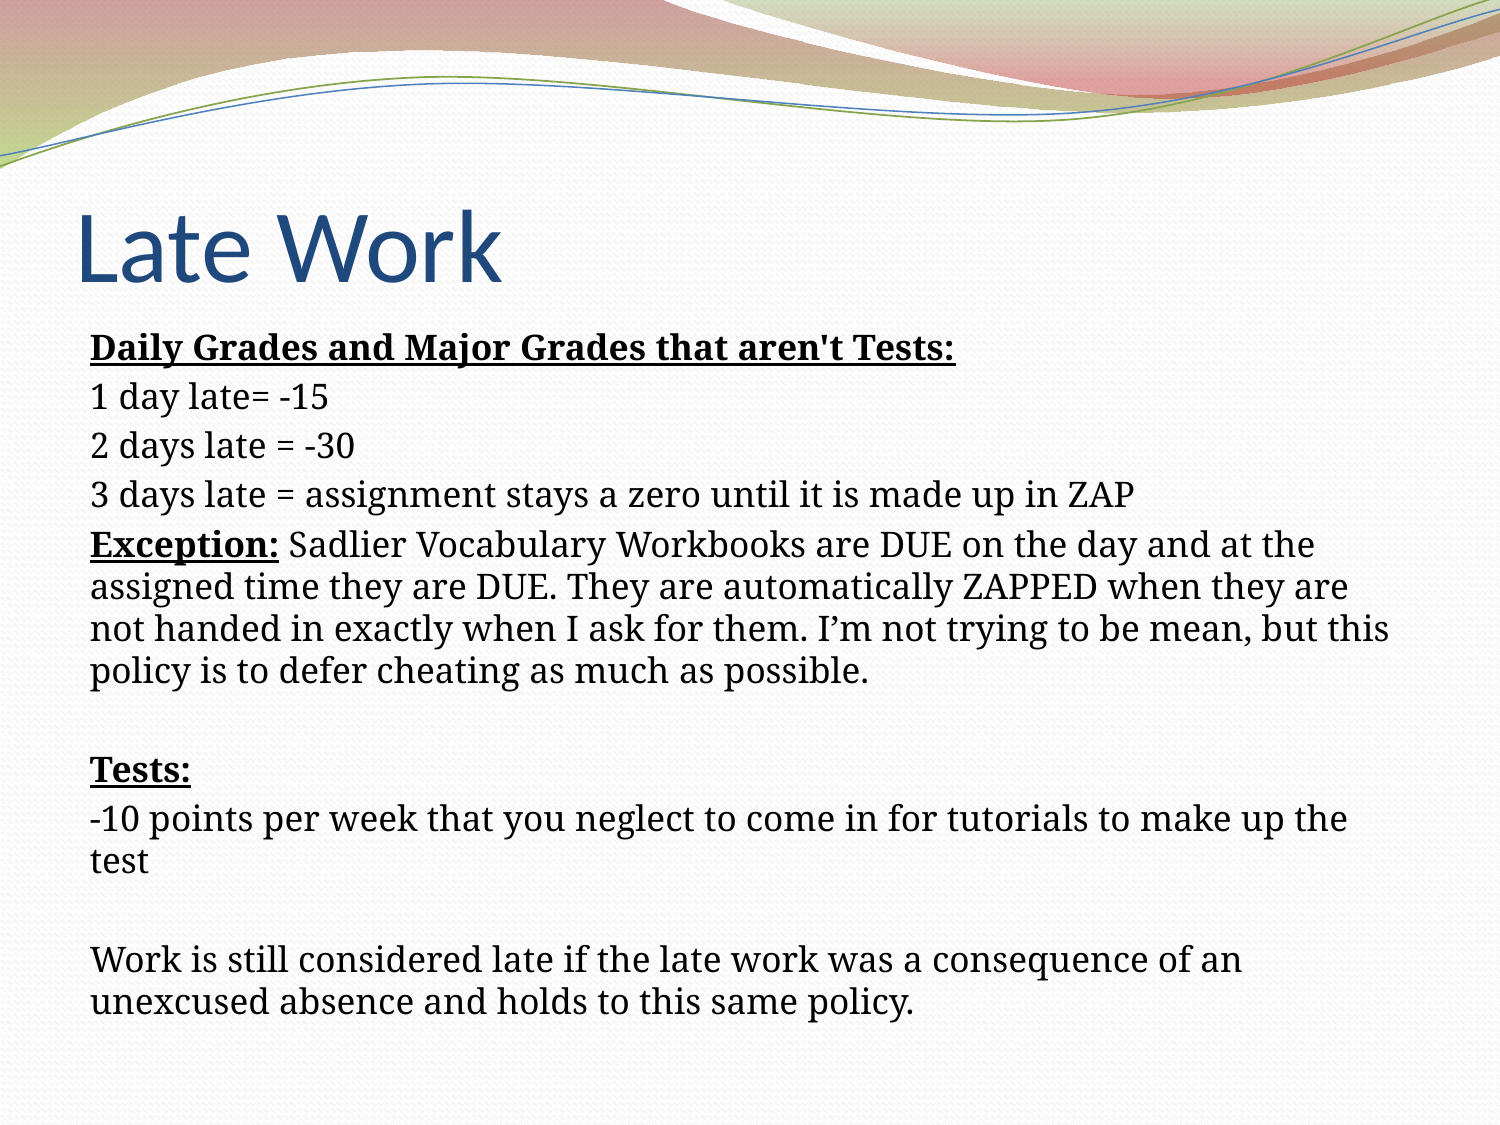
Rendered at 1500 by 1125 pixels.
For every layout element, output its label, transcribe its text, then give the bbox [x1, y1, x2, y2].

list Daily Grades and Major Grades that aren't Tests: 1 day late= -15 2 days late = -30 3 days late = assignment stays a zero until it is made up in ZAP Exception: Sadlier Vocabulary Workbooks are DUE on the day and at the assigned time they are DUE. They are automatically ZAPPED when they are not handed in exactly when I ask for them. I’m not trying to be mean, but this policy is to defer cheating as much as possible. Tests: -10 points per week that you neglect to come in for tutorials to make up the test Work is still considered late if the late work was a consequence of an unexcused absence and holds to this same policy. [75, 317, 1425, 1038]
title Late Work [75, 115, 1425, 303]
